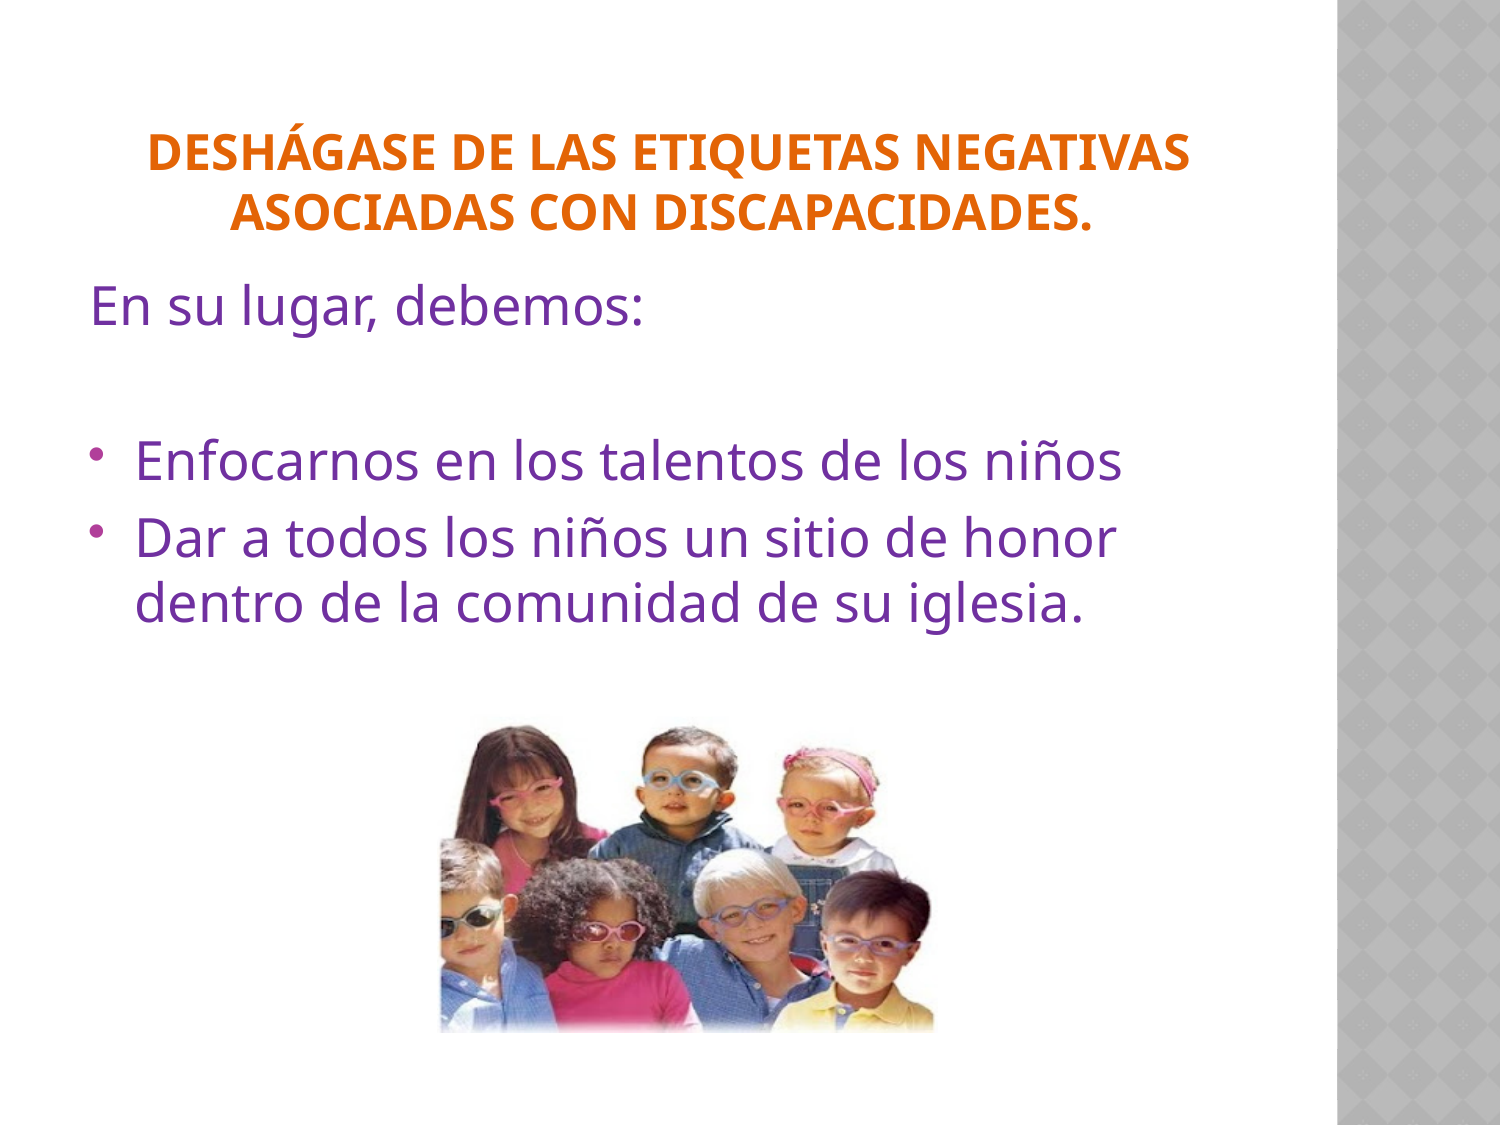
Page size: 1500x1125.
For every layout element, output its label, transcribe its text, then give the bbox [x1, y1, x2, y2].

list En su lugar, debemos: Enfocarnos en los talentos de los niños Dar a todos los niños un sitio de honor dentro de la comunidad de su iglesia. [75, 264, 1263, 1059]
picture [437, 674, 938, 1034]
title Deshágase de las etiquetas negativas asociadas con discapacidades. [75, 52, 1263, 240]
